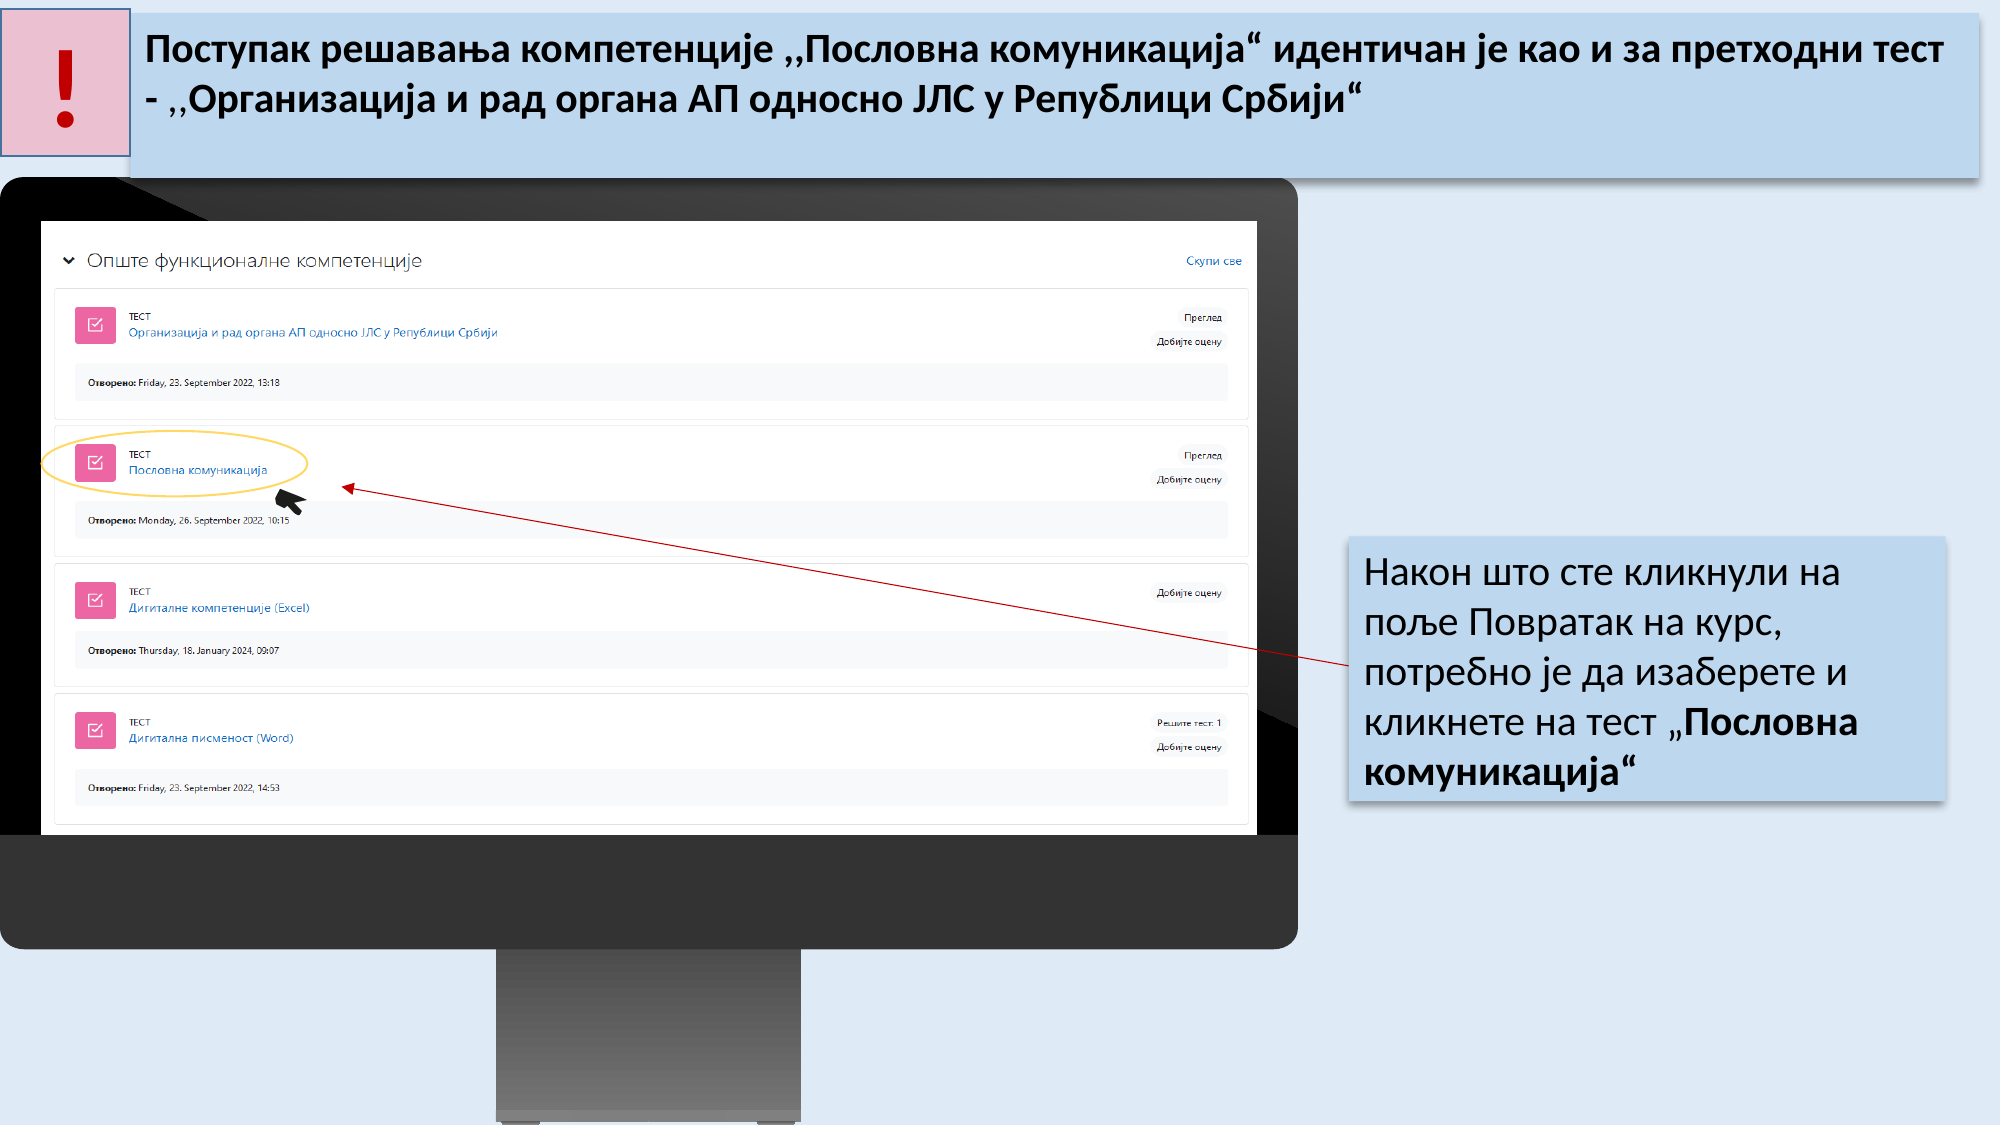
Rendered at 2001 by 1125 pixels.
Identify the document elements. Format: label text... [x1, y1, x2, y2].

text_box ! [0, 8, 131, 157]
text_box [341, 486, 1373, 671]
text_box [0, 177, 1298, 1125]
text_box Поступак решавања компетенције ,,Пословна комуникација“ идентичан је као и за претходни тест - ,,Организација и рад органа АП односно ЈЛС у Републици Србији“ [130, 13, 1979, 178]
text_box Након што сте кликнули на поље Повратак на курс, потребно је да изаберете и кликнете на тест „Пословна комуникација“ [1348, 536, 1946, 802]
